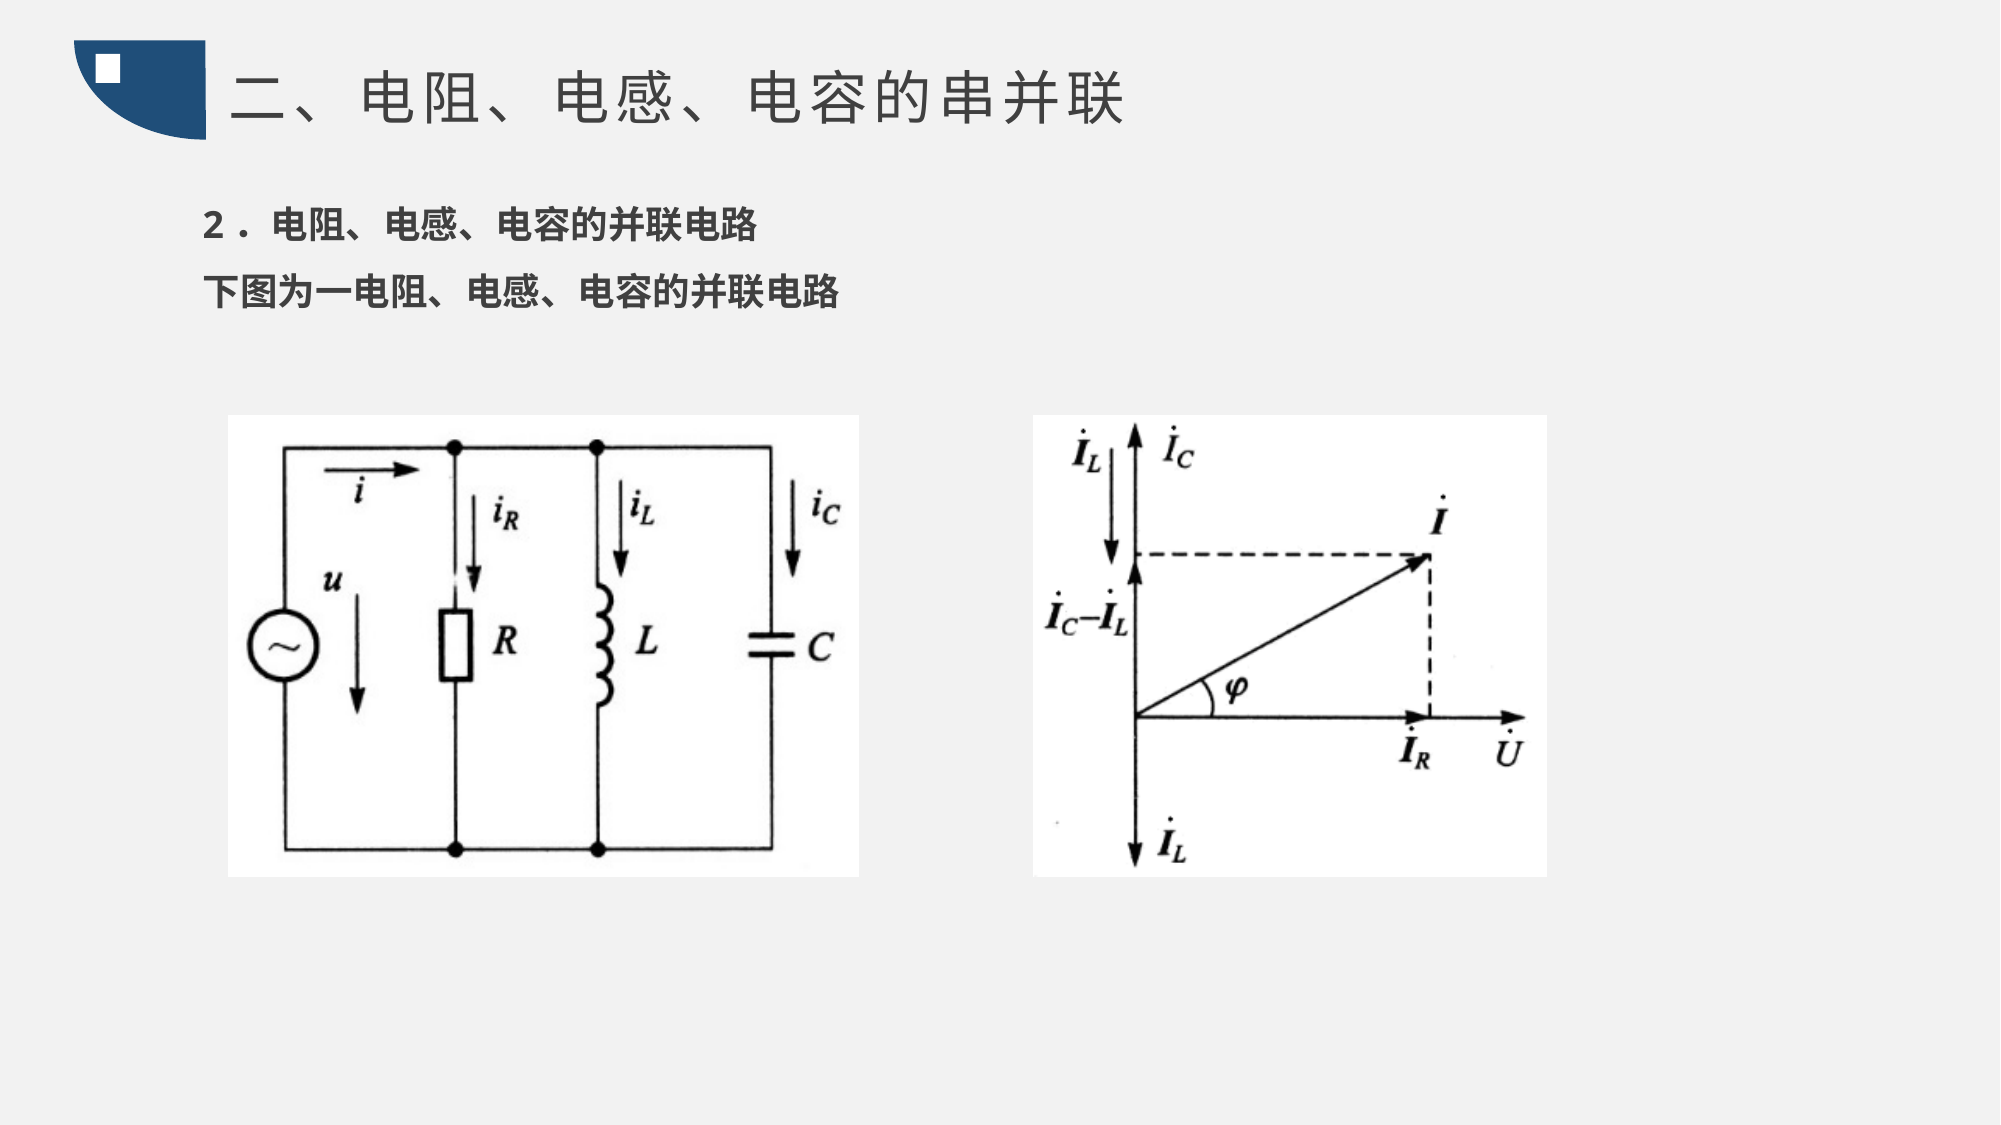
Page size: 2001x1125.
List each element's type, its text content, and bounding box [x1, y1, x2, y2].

text_box 2．电阻、电感、电容的并联电路 下图为一电阻、电感、电容的并联电路 [187, 171, 1834, 321]
picture [1033, 415, 1547, 877]
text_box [74, 0, 1166, 140]
picture [228, 415, 859, 877]
